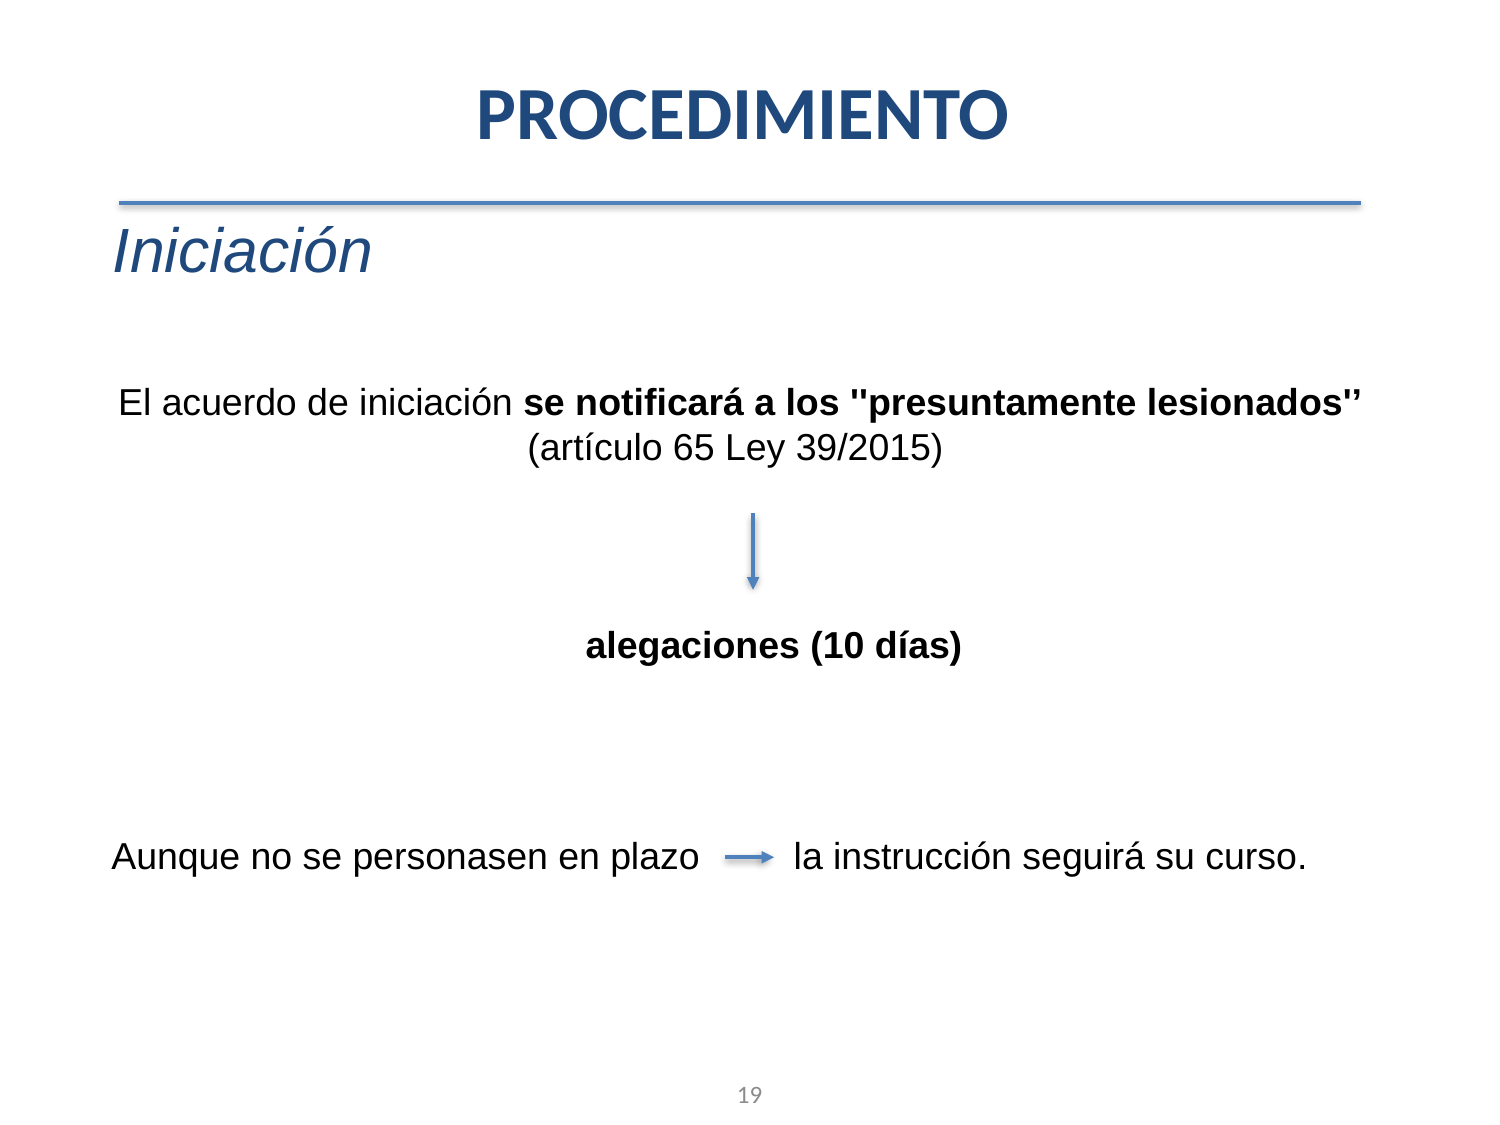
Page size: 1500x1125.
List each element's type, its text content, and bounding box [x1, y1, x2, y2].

text_box El acuerdo de iniciación se notificará a los ''presuntamente lesionados'’ (artículo 65 Ley 39/2015) [103, 370, 1378, 611]
text_box alegaciones (10 días) [294, 613, 1254, 719]
text_box PROCEDIMIENTO [1, 15, 1500, 203]
slide_number 19 [0, 1063, 1500, 1124]
text_box Aunque no se personasen en plazo la instrucción seguirá su curso. [96, 824, 1328, 975]
text_box Iniciación [97, 202, 389, 293]
